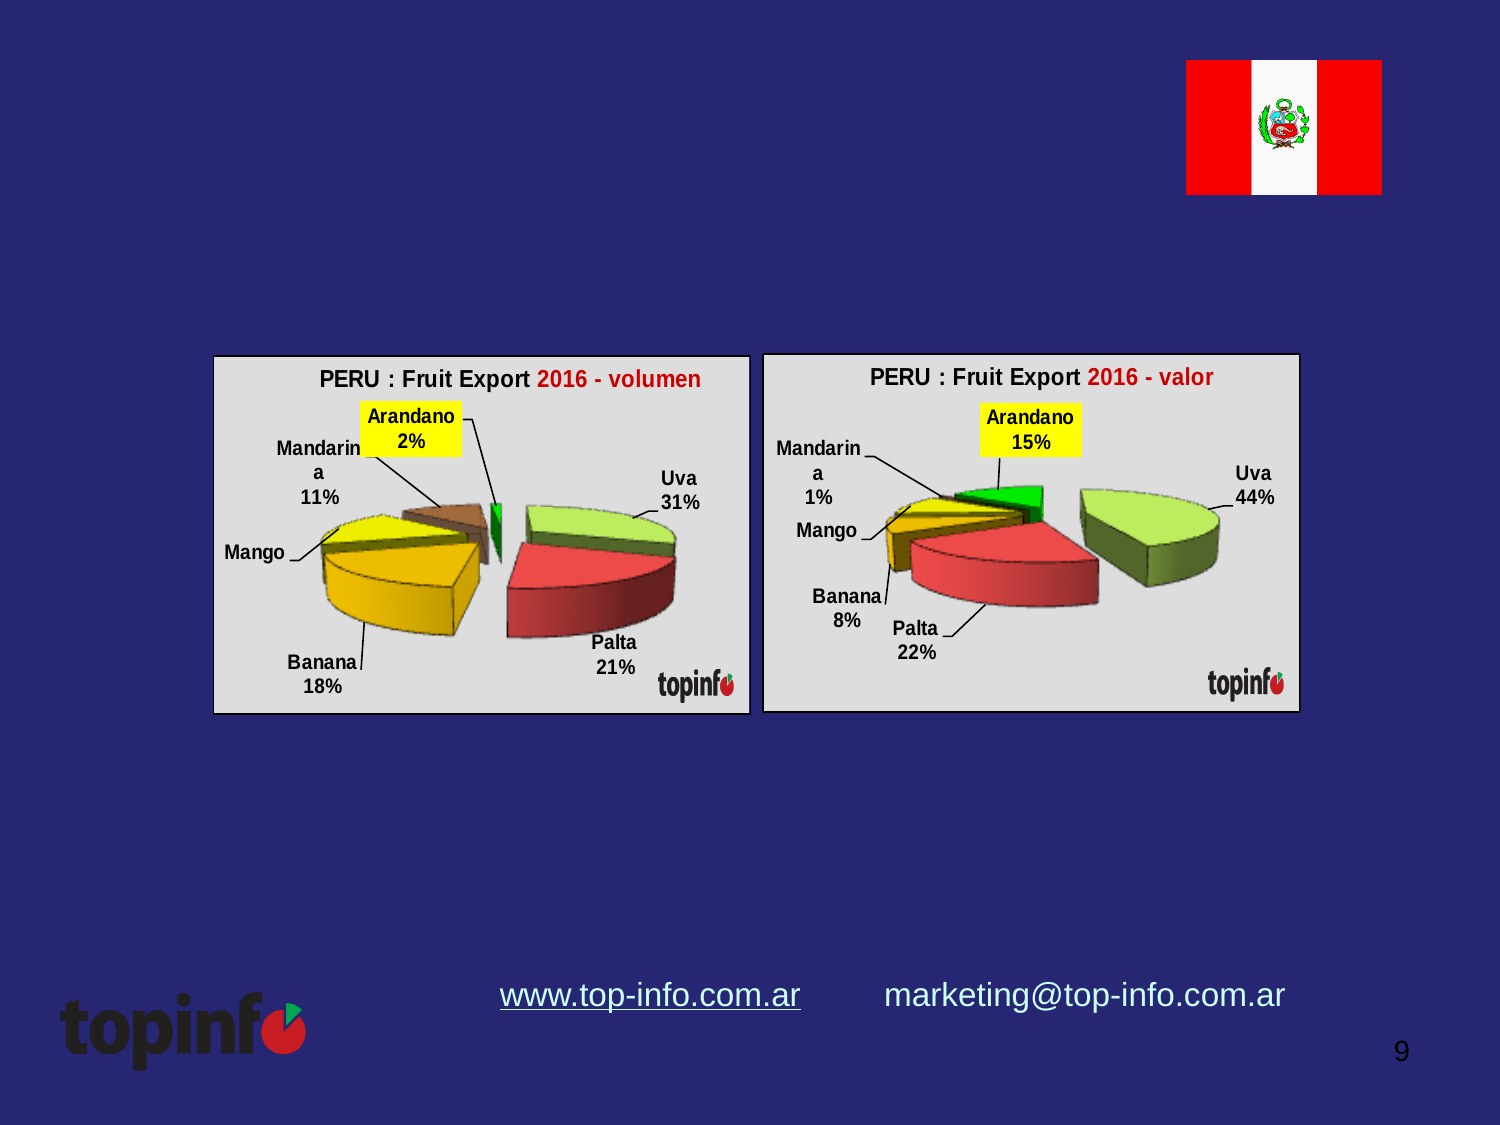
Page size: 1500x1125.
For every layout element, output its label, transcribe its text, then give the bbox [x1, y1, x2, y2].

picture [40, 967, 322, 1093]
slide_number 9 [1074, 1024, 1426, 1103]
picture [1185, 60, 1383, 196]
footer www.top-info.com.ar marketing@top-info.com.ar [361, 965, 1426, 1025]
picture [210, 351, 1302, 716]
